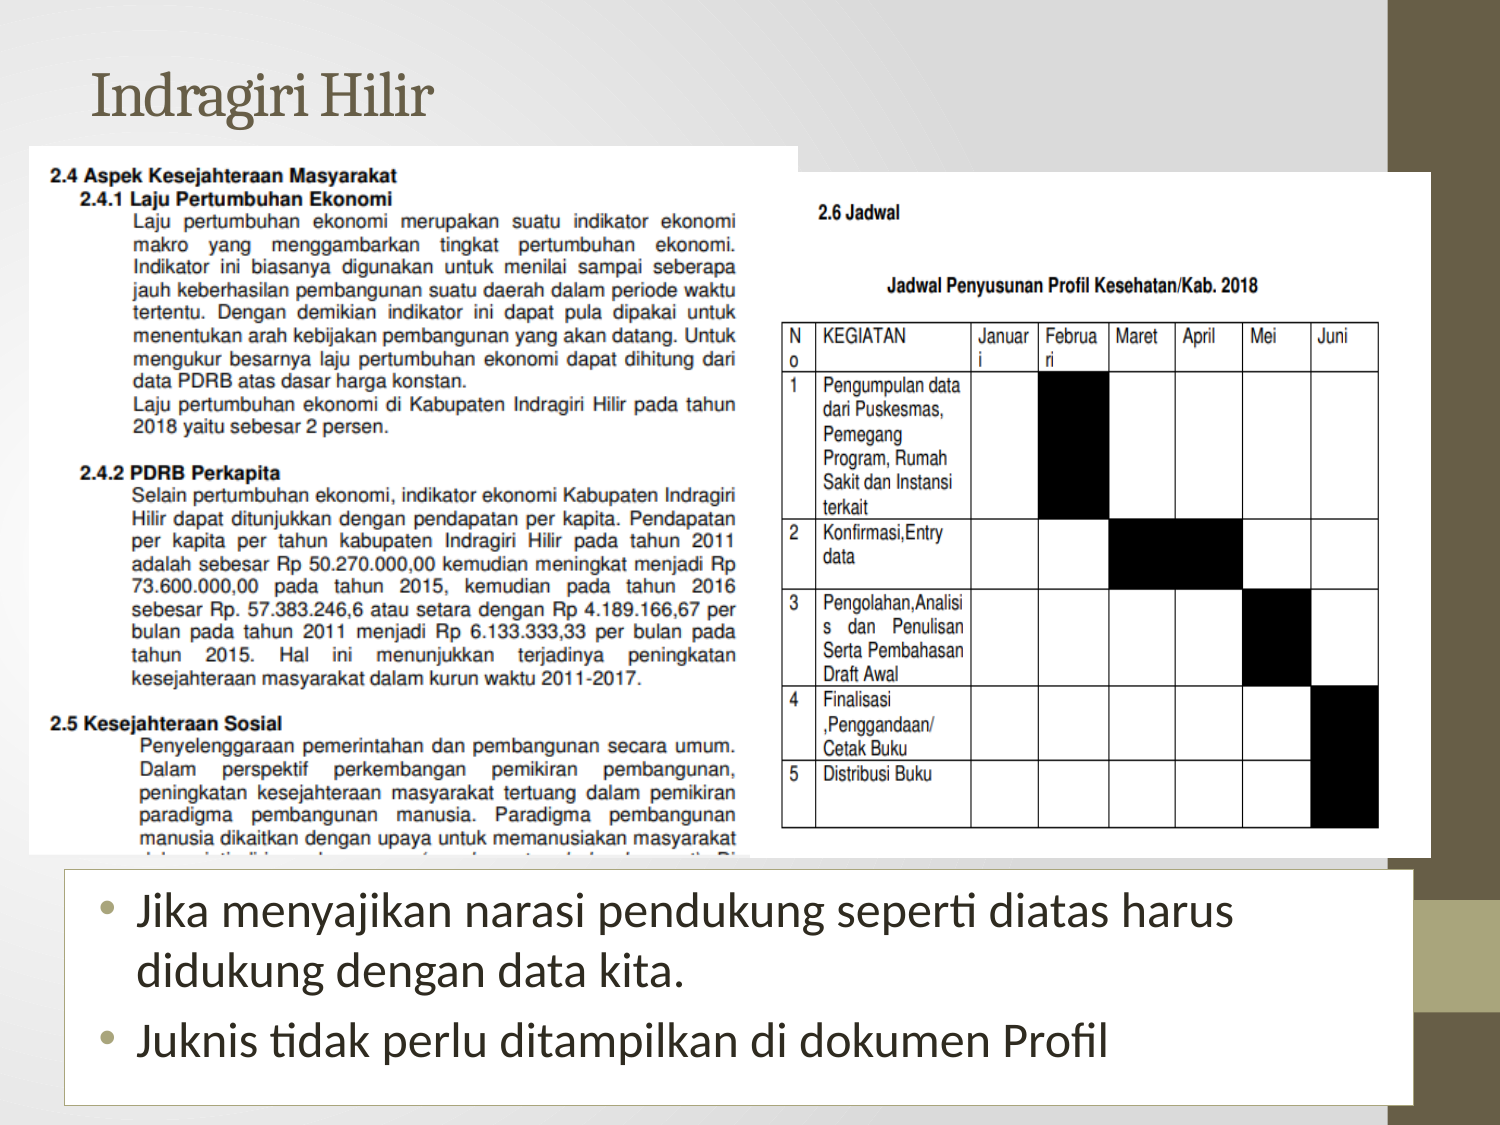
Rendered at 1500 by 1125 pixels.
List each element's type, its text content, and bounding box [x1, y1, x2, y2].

title Indragiri Hilir [75, 45, 1388, 138]
picture [28, 146, 1432, 859]
list Jika menyajikan narasi pendukung seperti diatas harus didukung dengan data kita. Juknis tidak perlu ditampilkan di dokumen Profil [64, 869, 1414, 1106]
